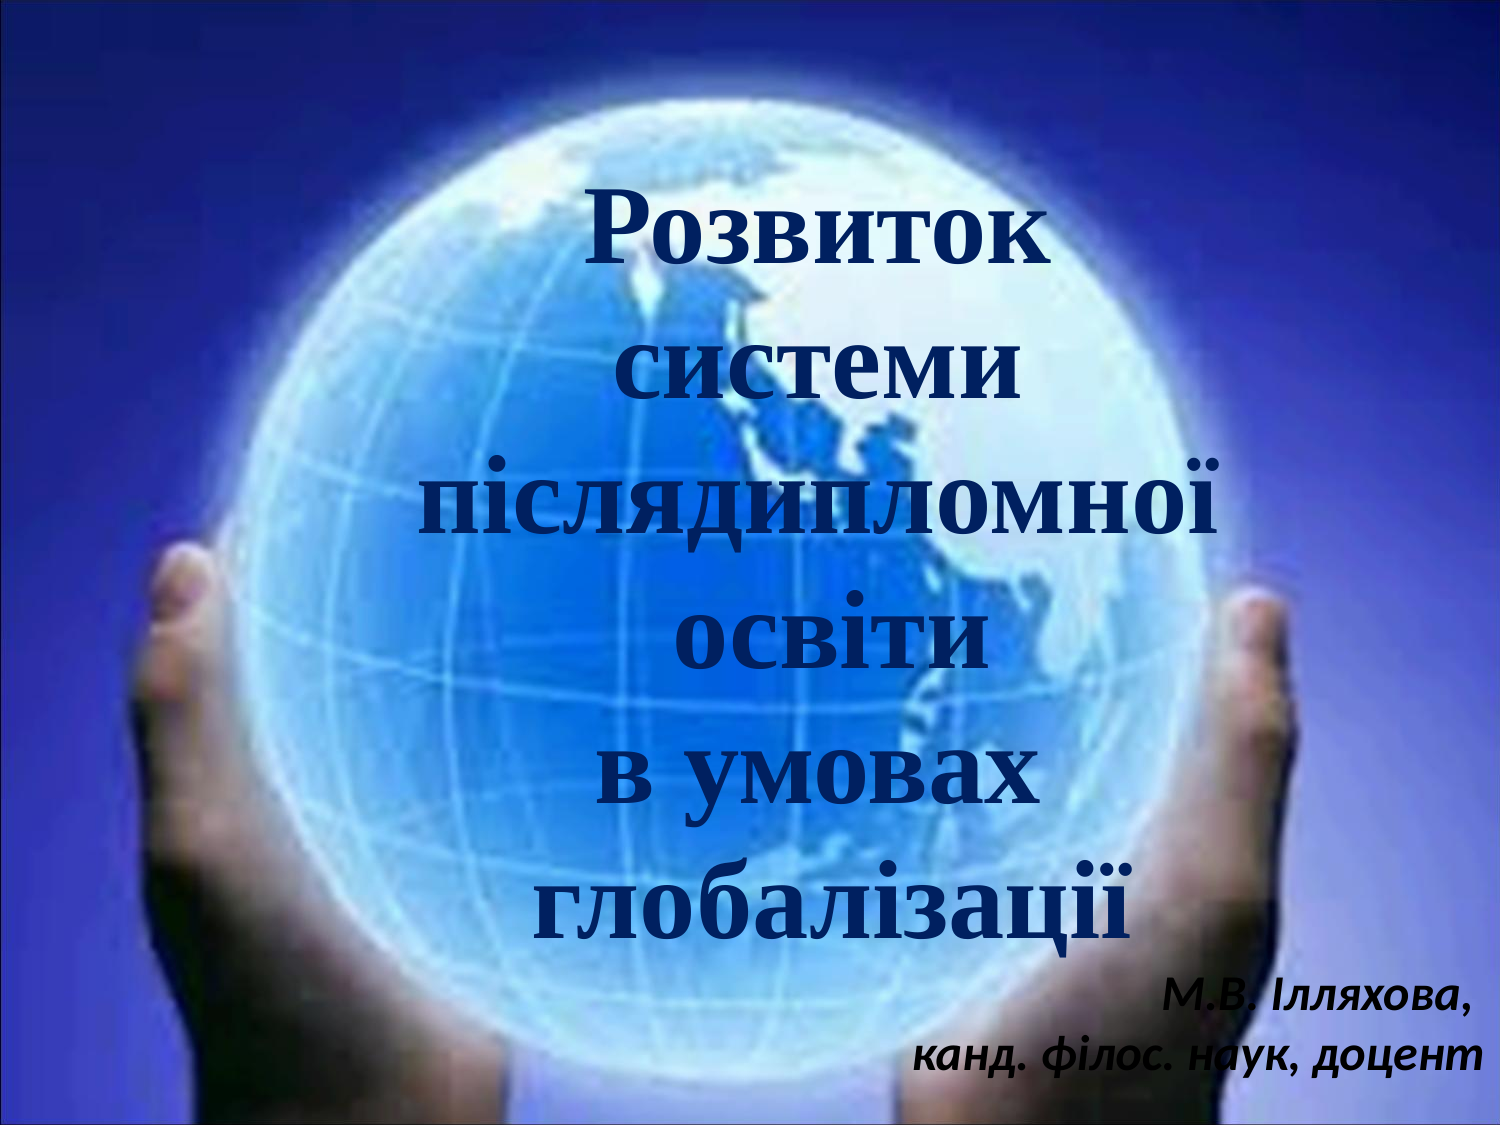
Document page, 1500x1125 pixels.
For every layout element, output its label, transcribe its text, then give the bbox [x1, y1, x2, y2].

picture [0, 0, 1500, 1125]
text_box Розвиток системи післядипломної освіти в умовах глобалізації М.В. Ілляхова, канд. філос. наук, доцент [163, 143, 1500, 1125]
